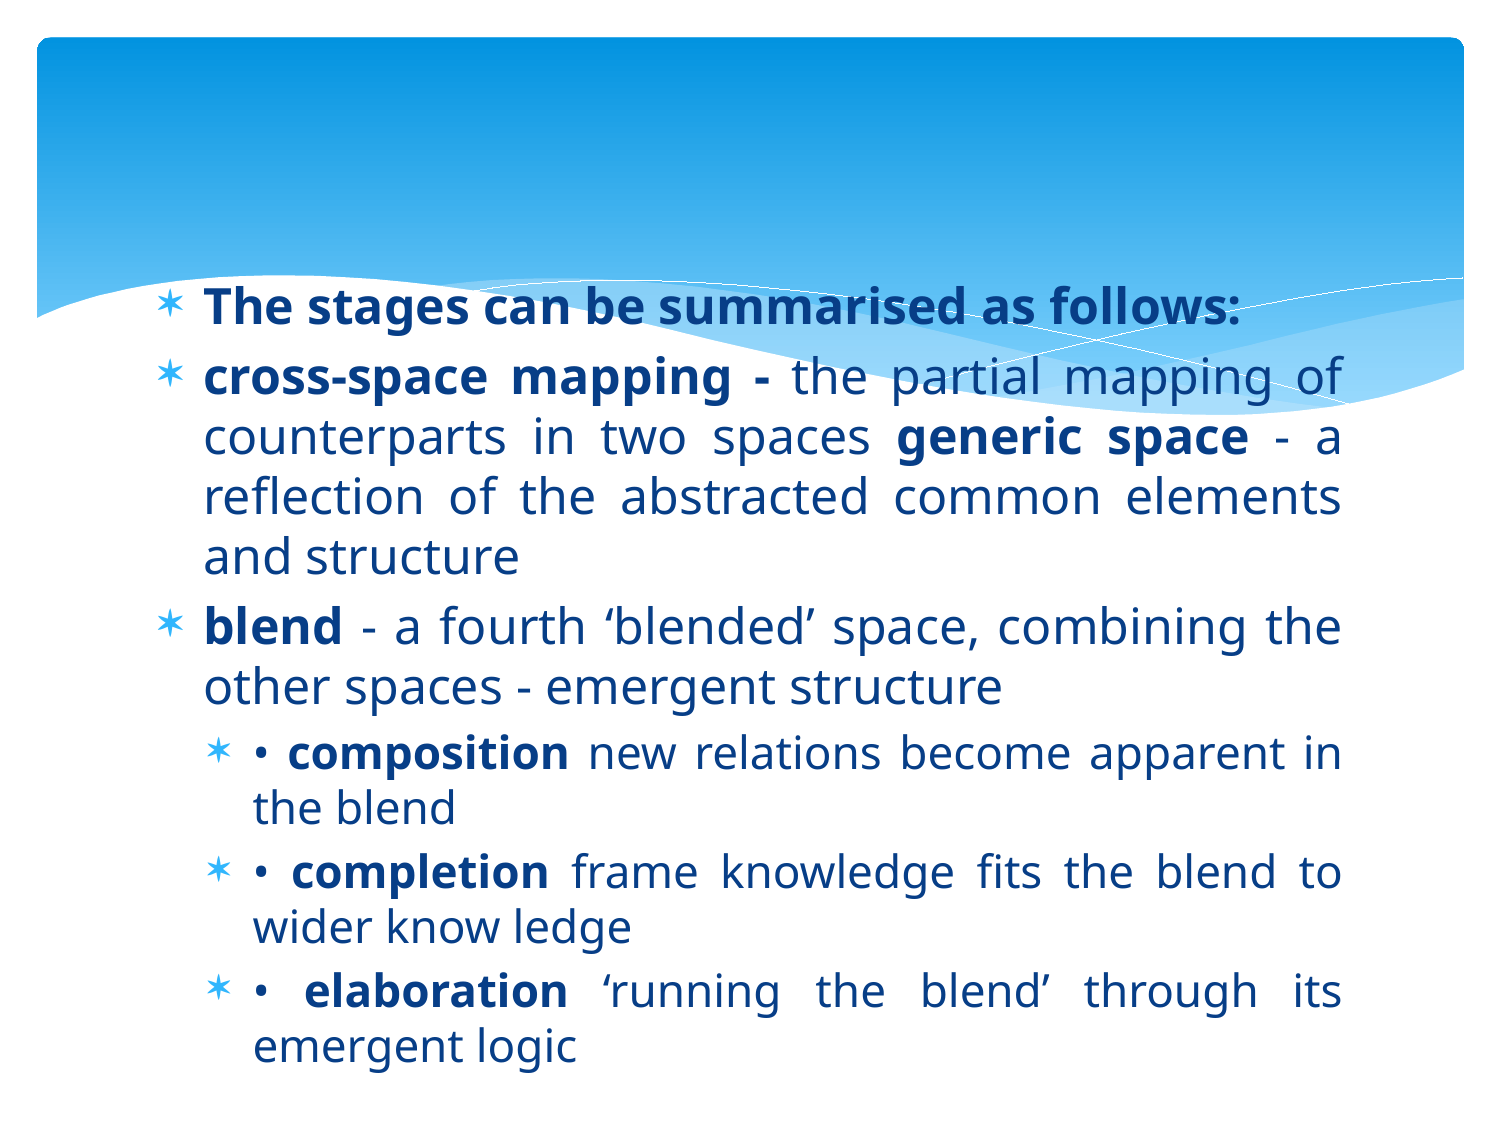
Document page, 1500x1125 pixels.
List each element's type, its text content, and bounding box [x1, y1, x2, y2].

list The stages can be summarised as follows: cross-space mapping - the partial mapping of counterparts in two spaces generic space - a reflection of the abstracted common elements and structure blend - a fourth ‘blended’ space, combining the other spaces - emergent structure • composition new relations become apparent in the blend • completion frame knowledge fits the blend to wider know ledge • elaboration ‘running the blend’ through its emergent logic [143, 267, 1359, 1094]
